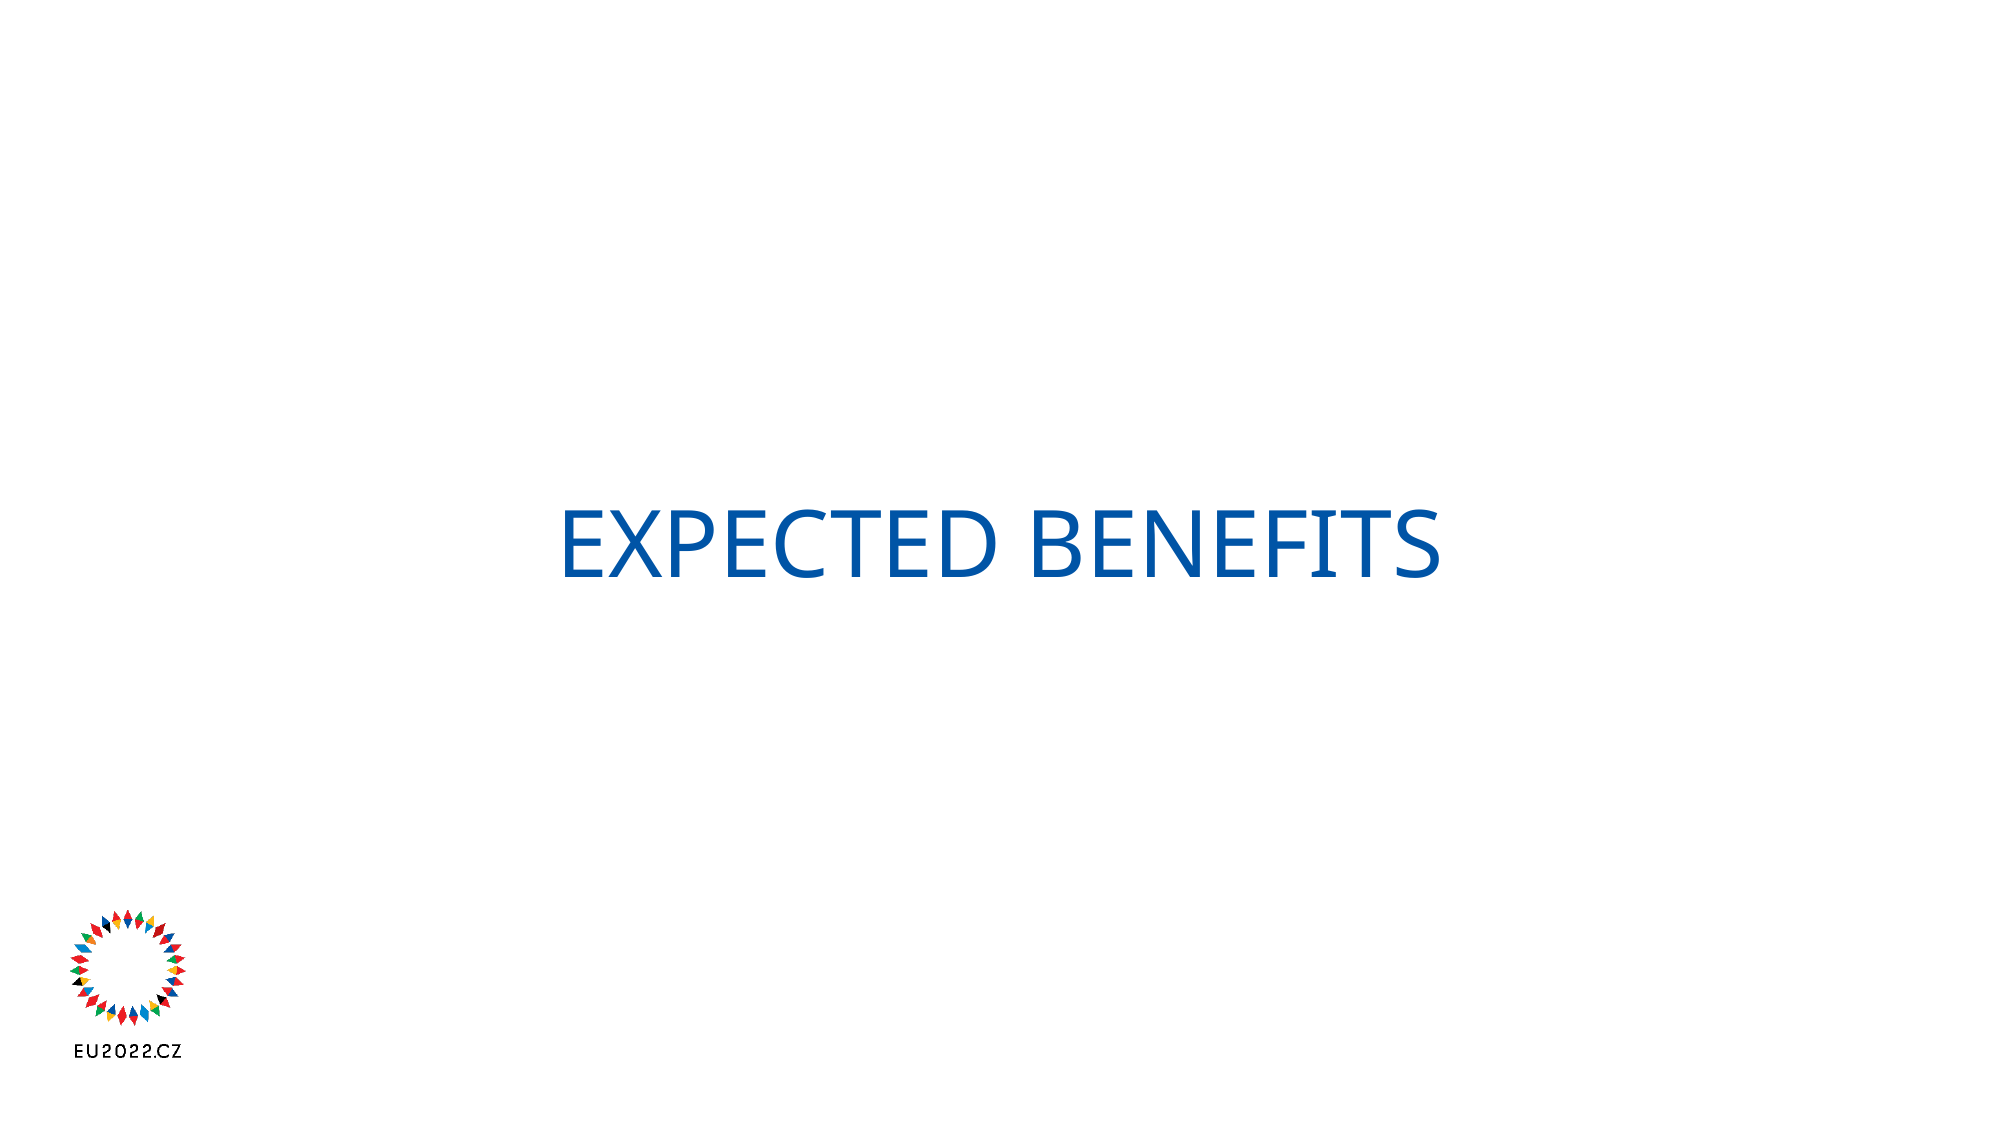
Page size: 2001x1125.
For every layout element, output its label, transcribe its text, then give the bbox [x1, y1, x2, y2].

picture [69, 909, 186, 1058]
title EXPECTED BENEFITS [137, 387, 1863, 606]
